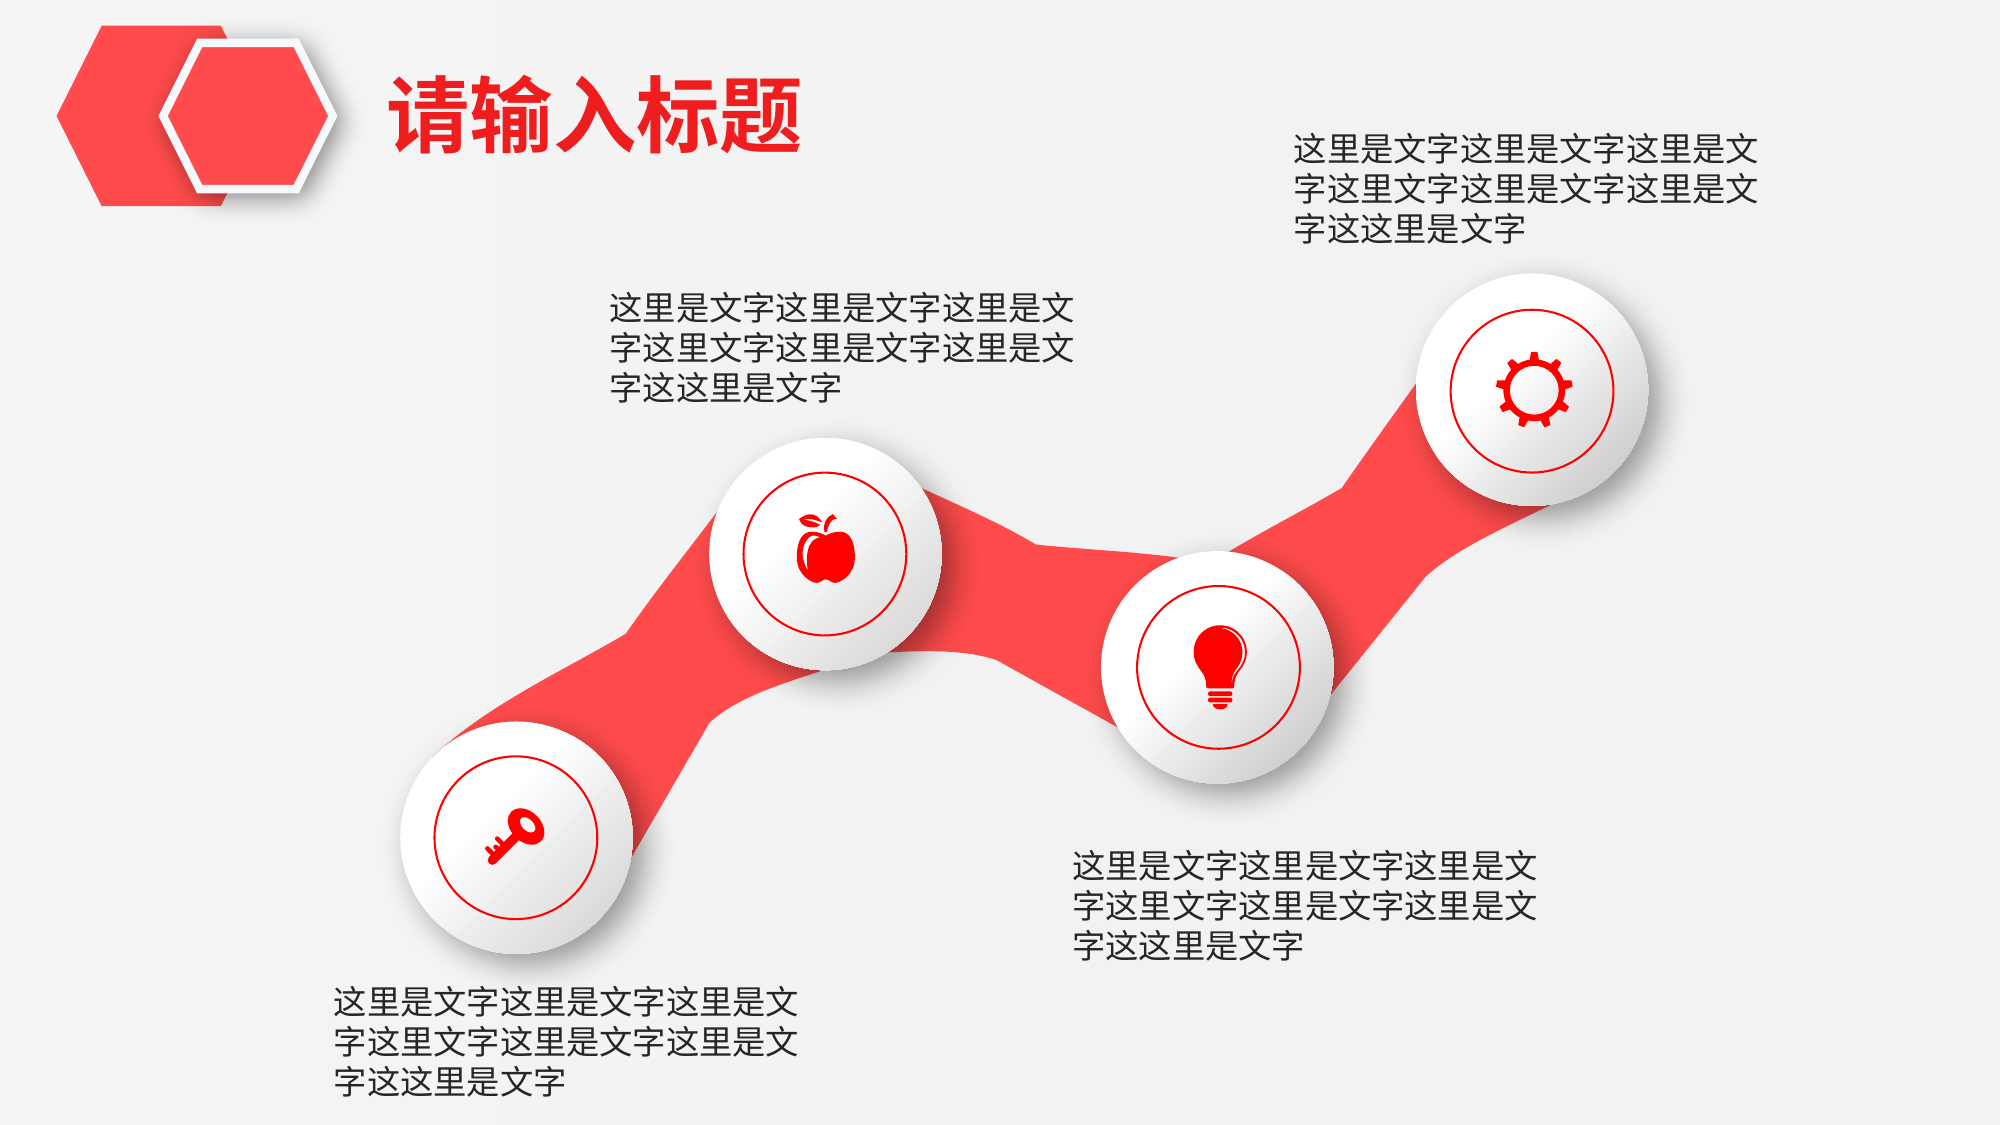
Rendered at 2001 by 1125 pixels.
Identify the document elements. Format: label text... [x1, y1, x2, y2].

text_box [485, 815, 545, 865]
text_box [161, 41, 307, 191]
text_box 这里是文字这里是文字这里是文字这里文字这里是文字这里是文字这这里是文字 [1057, 837, 1569, 973]
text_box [344, 273, 1649, 815]
text_box 这里是文字这里是文字这里是文字这里文字这里是文字这里是文字这这里是文字 [319, 973, 830, 1109]
text_box [433, 815, 599, 921]
text_box 请输入标题 [300, 55, 890, 171]
text_box [55, 24, 224, 208]
text_box 这里是文字这里是文字这里是文字这里文字这里是文字这里是文字这这里是文字 [1279, 120, 1790, 256]
